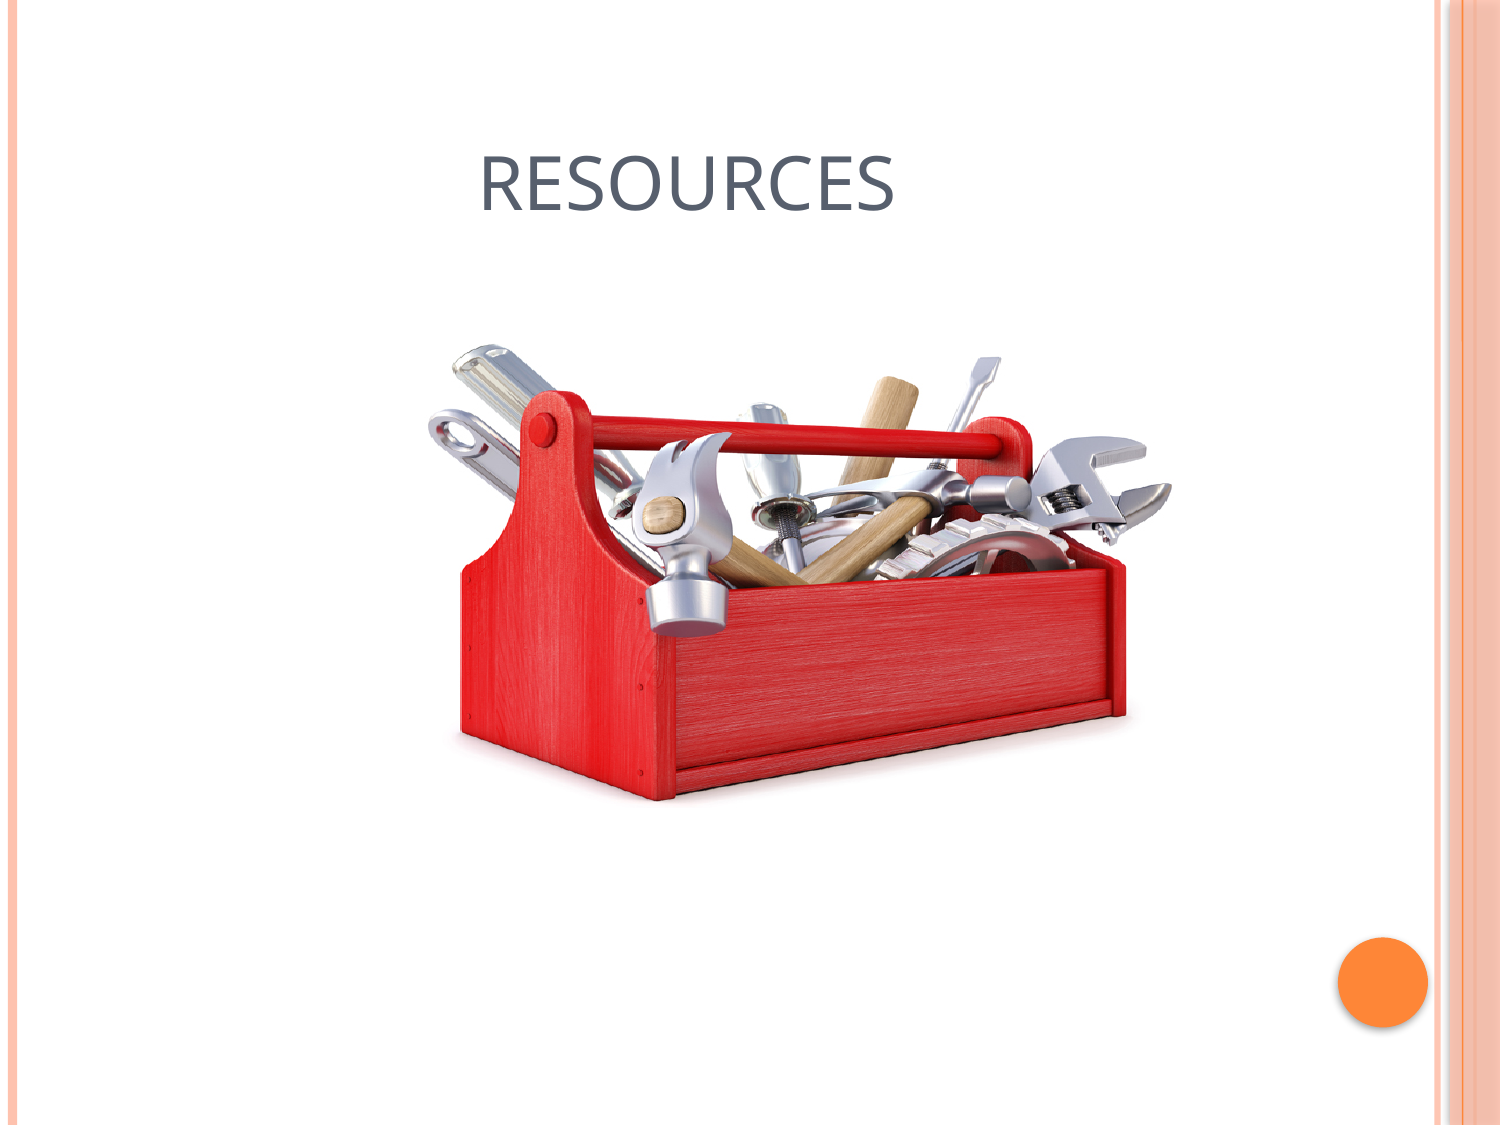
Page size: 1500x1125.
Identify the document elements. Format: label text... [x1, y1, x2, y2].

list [374, 336, 1188, 809]
title Resources [75, 45, 1300, 233]
